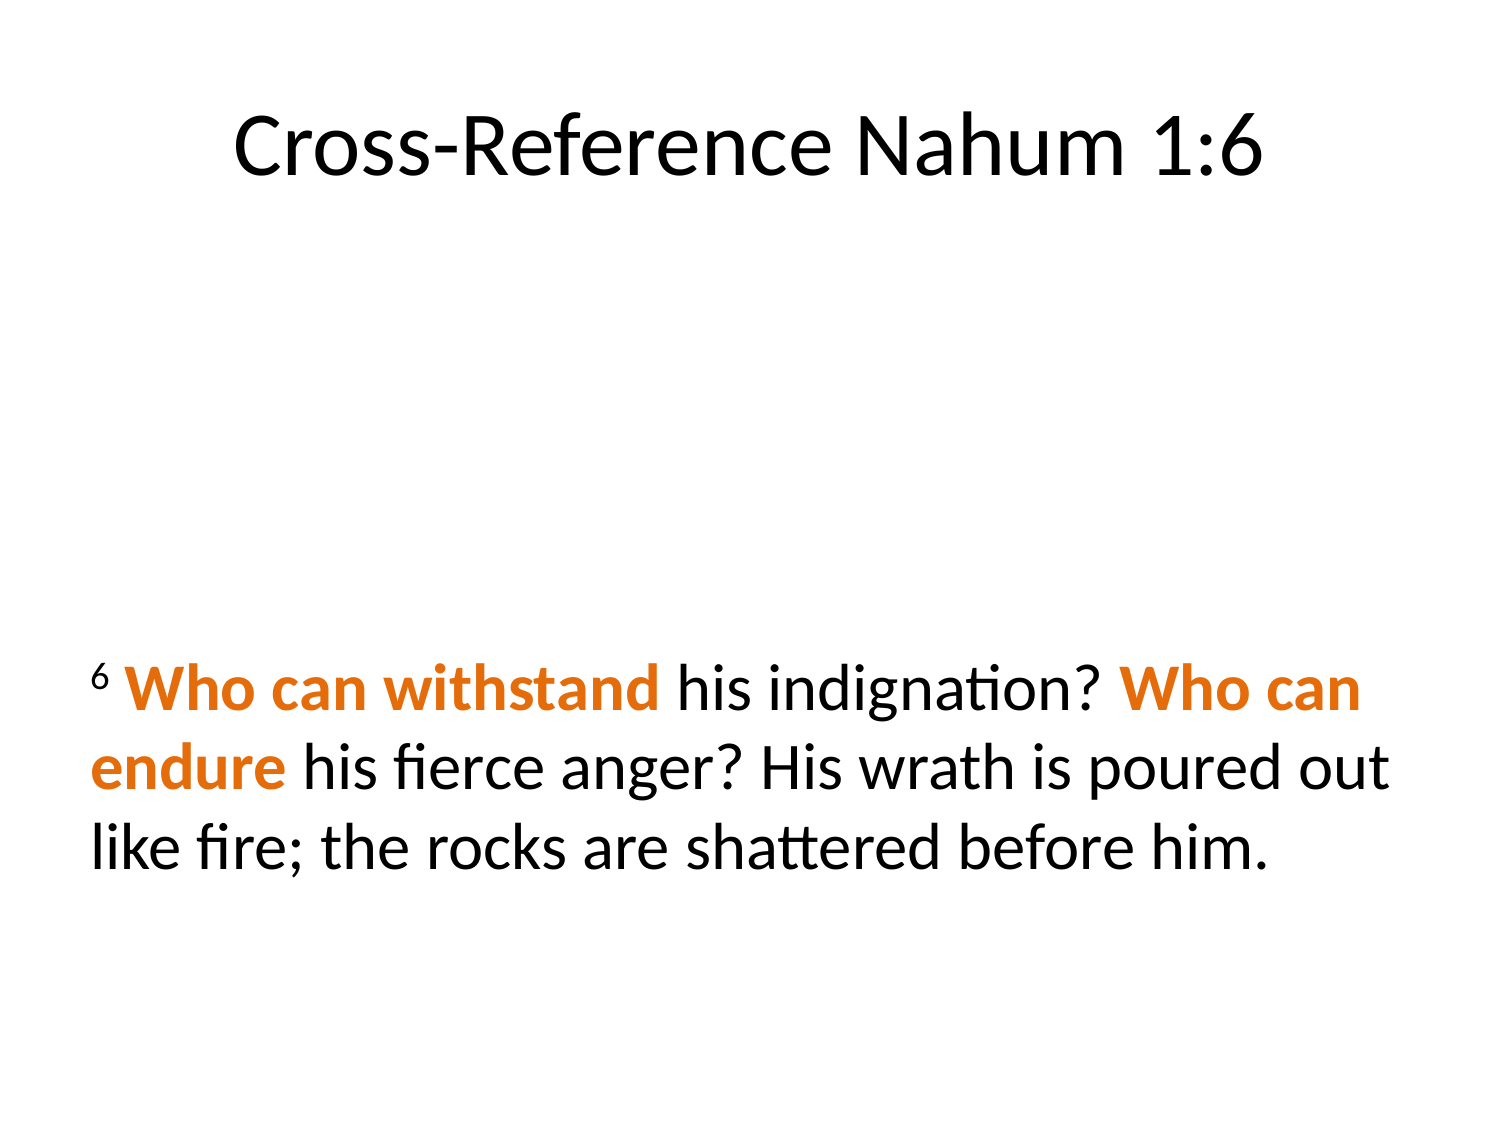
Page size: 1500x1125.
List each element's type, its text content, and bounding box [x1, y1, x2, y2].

title Cross-Reference Nahum 1:6 [75, 45, 1425, 233]
list 6 Who can withstand his indignation? Who can endure his fierce anger? His wrath is poured out like fire; the rocks are shattered before him. [75, 262, 1425, 1005]
